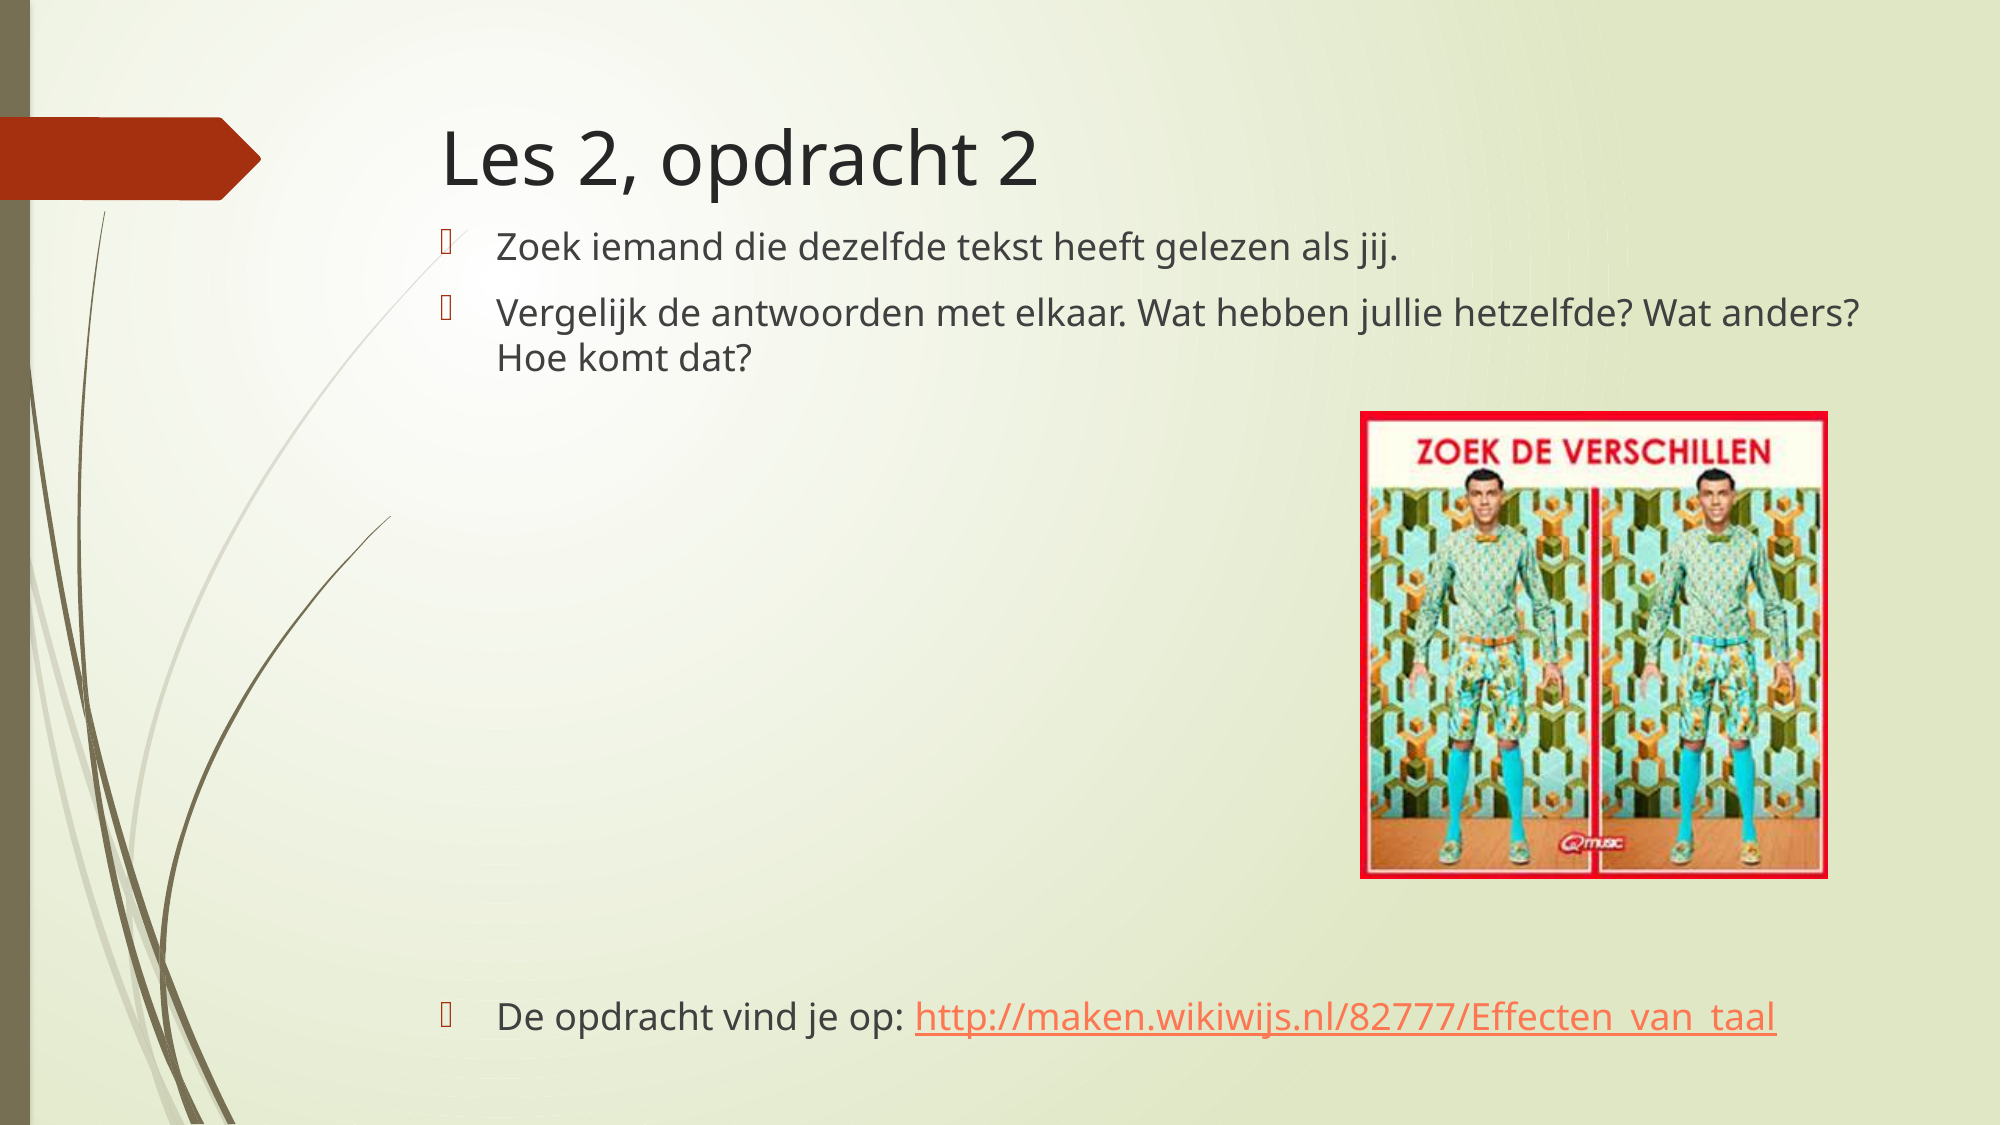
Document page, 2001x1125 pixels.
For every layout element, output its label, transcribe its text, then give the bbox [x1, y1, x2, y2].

title Les 2, opdracht 2 [425, 102, 1888, 215]
picture [1359, 411, 1828, 880]
list Zoek iemand die dezelfde tekst heeft gelezen als jij. Vergelijk de antwoorden met elkaar. Wat hebben jullie hetzelfde? Wat anders? Hoe komt dat? De opdracht vind je op: http://maken.wikiwijs.nl/82777/Effecten_van_taal [424, 215, 1888, 1075]
